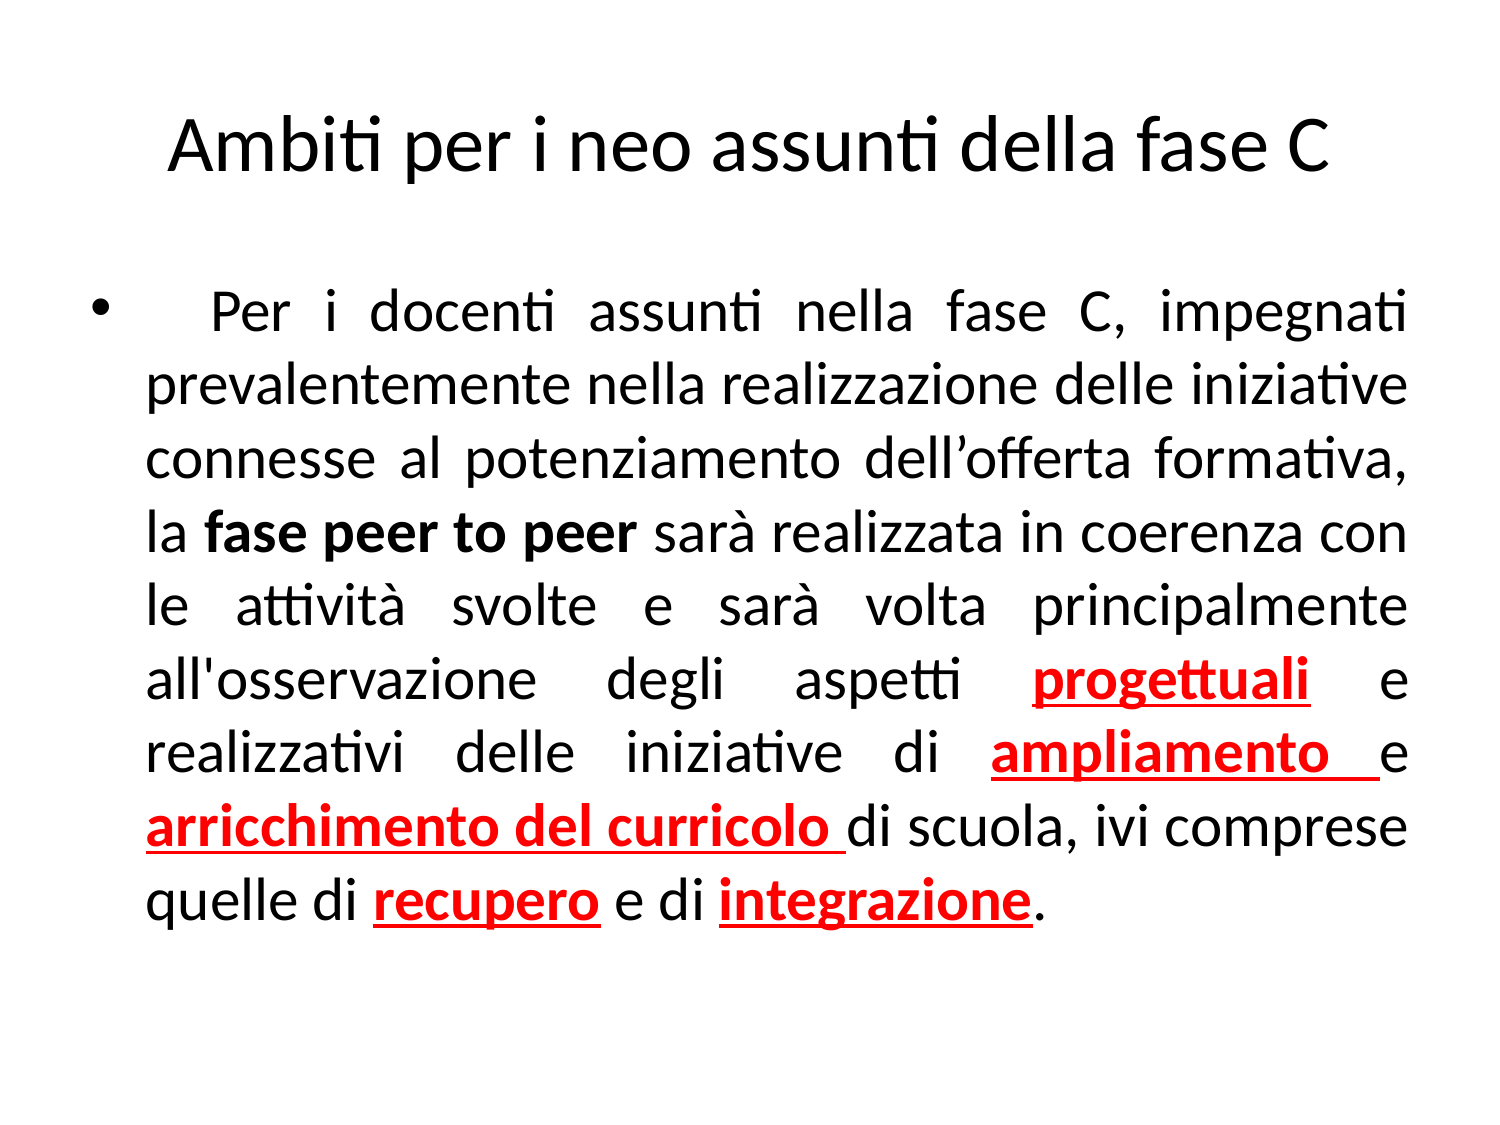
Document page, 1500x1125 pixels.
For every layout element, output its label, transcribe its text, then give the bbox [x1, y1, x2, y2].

title Ambiti per i neo assunti della fase C [75, 45, 1425, 233]
list Per i docenti assunti nella fase C, impegnati prevalentemente nella realizzazione delle iniziative connesse al potenziamento dell’offerta formativa, la fase peer to peer sarà realizzata in coerenza con le attività svolte e sarà volta principalmente all'osservazione degli aspetti progettuali e realizzativi delle iniziative di ampliamento e arricchimento del curricolo di scuola, ivi comprese quelle di recupero e di integrazione. [75, 262, 1425, 1005]
